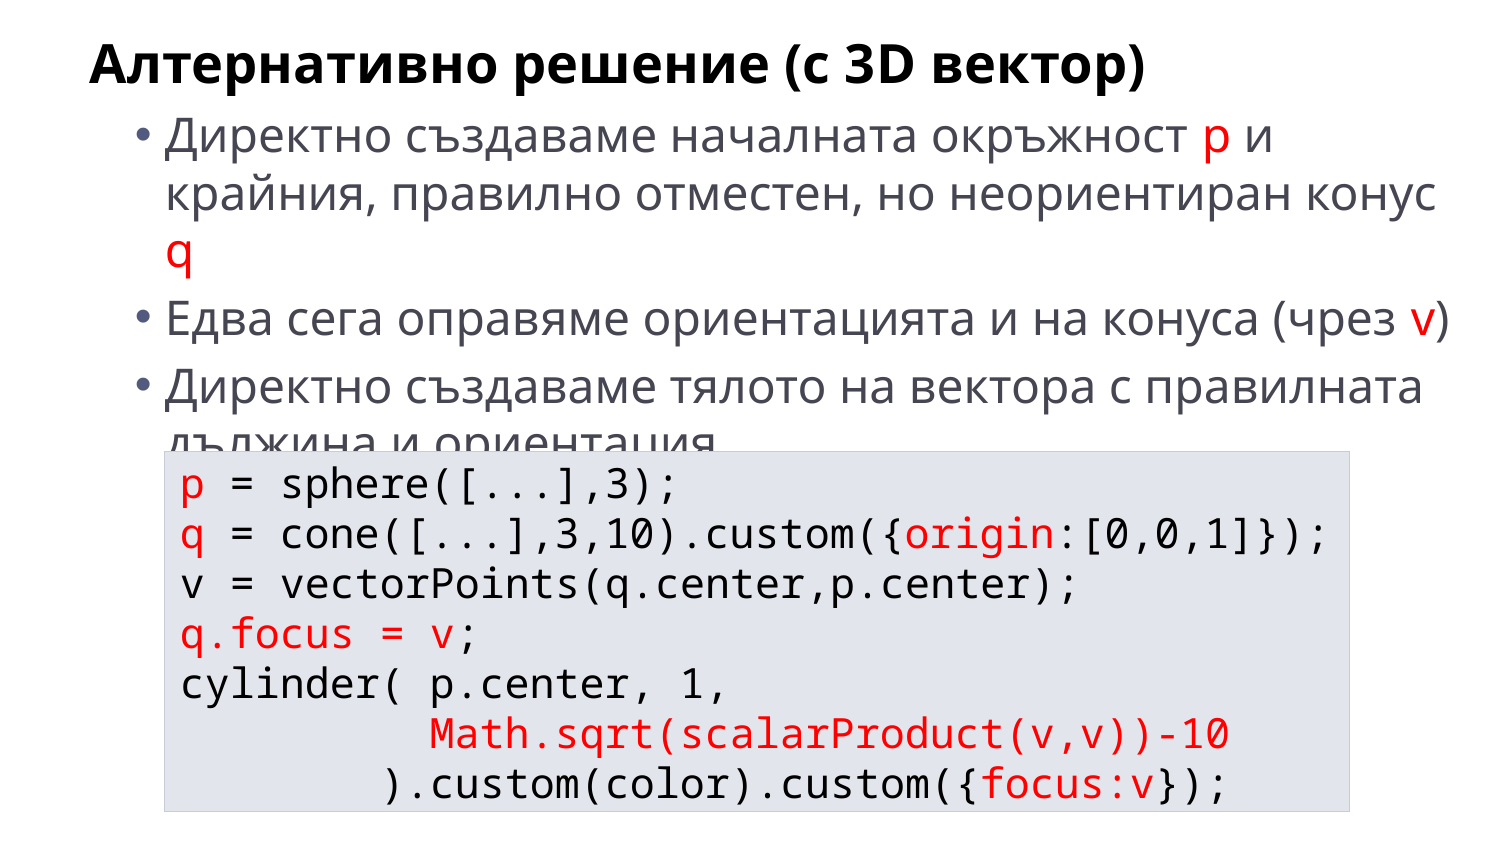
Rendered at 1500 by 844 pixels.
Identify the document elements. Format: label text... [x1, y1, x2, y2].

list Алтернативно решение (с 3D вектор) Директно създаваме началната окръжност p и крайния, правилно отместен, но неориентиран конус q Едва сега оправяме ориентацията и на конуса (чрез v) Директно създаваме тялото на вектора с правилната дължина и ориентация [75, 21, 1475, 835]
text_box p = sphere([...],3); q = cone([...],3,10).custom({origin:[0,0,1]}); v = vectorPoints(q.center,p.center); q.focus = v; cylinder( p.center, 1, Math.sqrt(scalarProduct(v,v))-10 ).custom(color).custom({focus:v}); [164, 451, 1350, 812]
